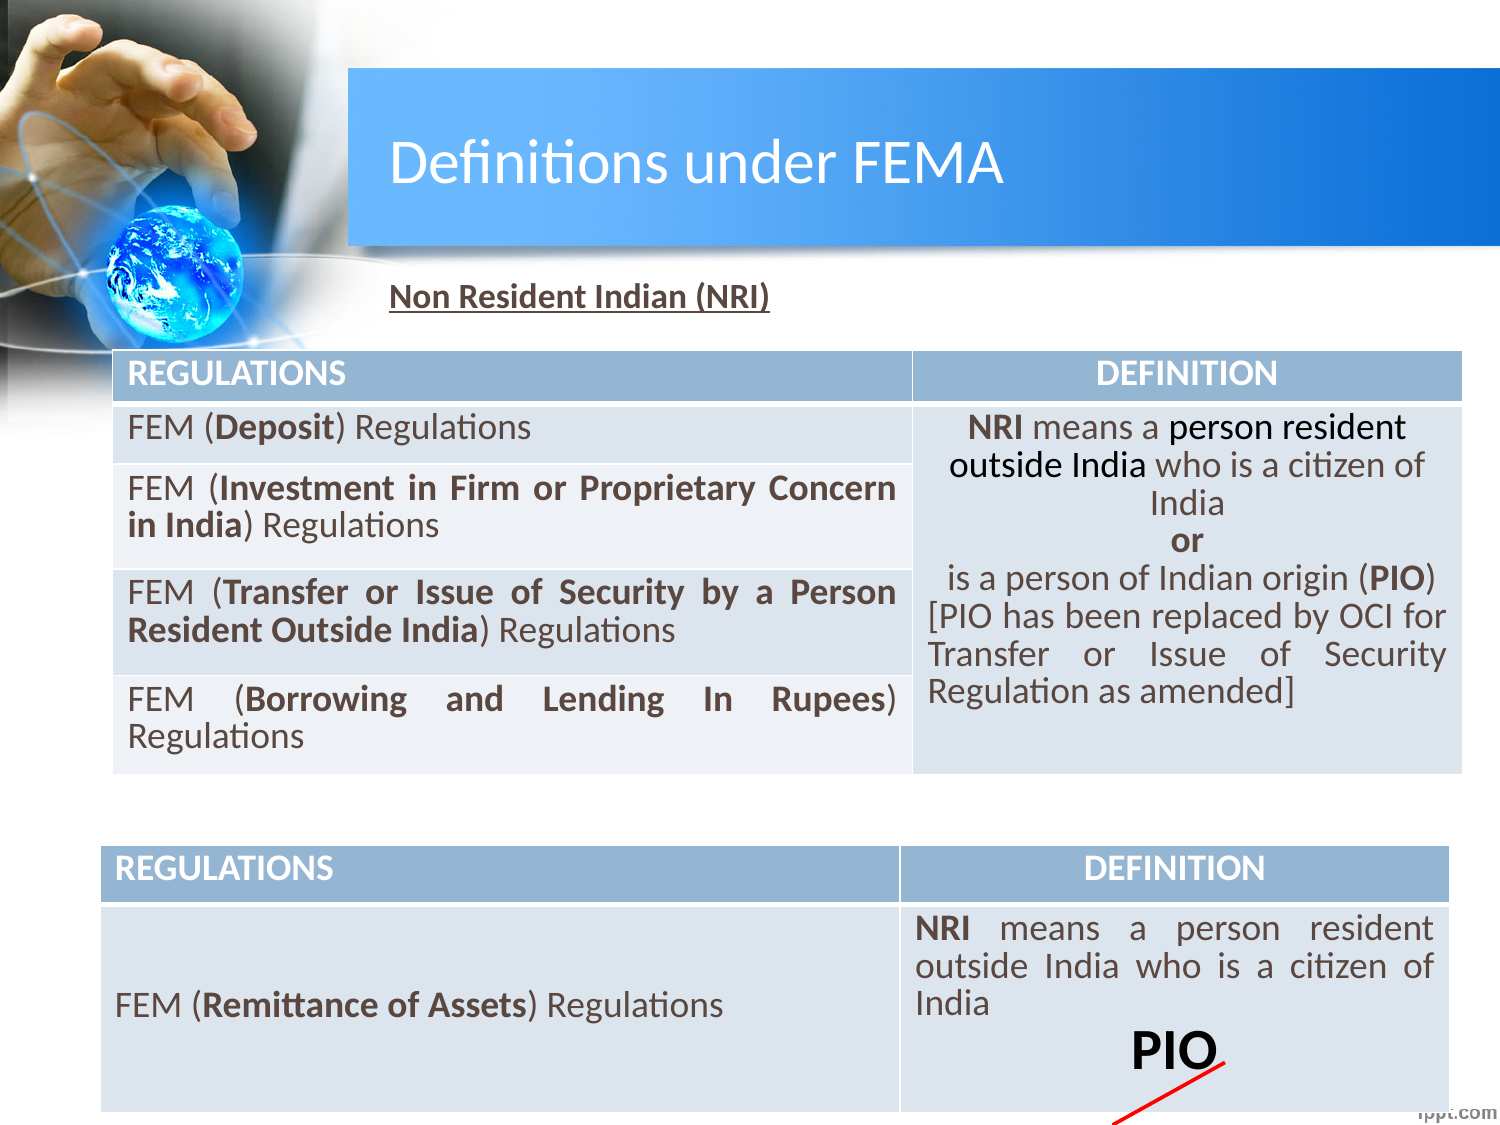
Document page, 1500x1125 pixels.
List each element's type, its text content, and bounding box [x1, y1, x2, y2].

table_header REGULATIONS [113, 351, 912, 401]
table_cell FEM (Transfer or Issue of Security by a Person Resident Outside India) Regulations [113, 570, 912, 675]
table_header REGULATIONS [101, 846, 899, 902]
table_cell FEM (Borrowing and Lending In Rupees) Regulations [113, 676, 912, 774]
table_cell FEM (Remittance of Assets) Regulations [101, 907, 899, 1112]
title Definitions under FEMA Non Resident Indian (NRI) [374, 111, 1452, 349]
table_header DEFINITION [901, 846, 1449, 902]
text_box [1112, 1062, 1226, 1125]
table_cell FEM (Deposit) Regulations [113, 407, 912, 463]
table_cell NRI means a person resident outside India who is a citizen of India PIO [901, 907, 1449, 1112]
table_cell FEM (Investment in Firm or Proprietary Concern in India) Regulations [113, 465, 912, 568]
table_header DEFINITION [913, 351, 1462, 401]
picture [0, 0, 1500, 1125]
table_cell NRI means a person resident outside India who is a citizen of India or is a person of Indian origin (PIO) [PIO has been replaced by OCI for Transfer or Issue of Security Regulation as amended] [913, 407, 1462, 774]
